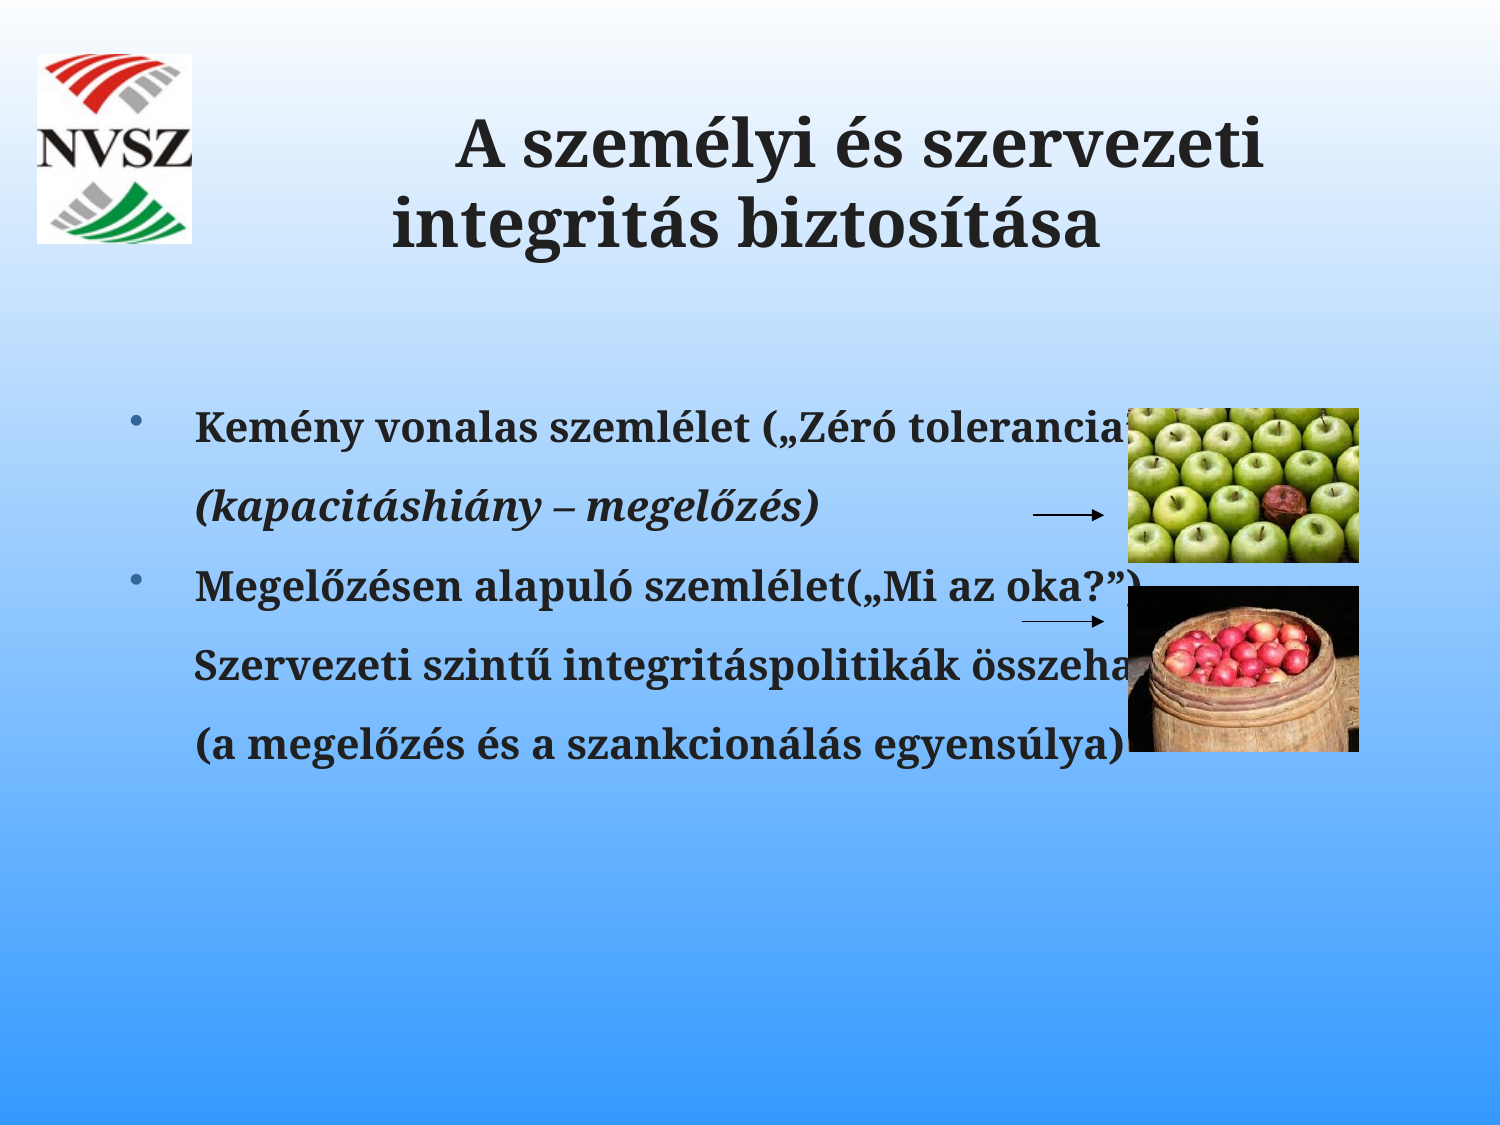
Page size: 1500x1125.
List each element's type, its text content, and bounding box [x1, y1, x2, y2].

picture [37, 54, 192, 244]
picture [1127, 585, 1359, 752]
text_box Kemény vonalas szemlélet („Zéró tolerancia”) (kapacitáshiány – megelőzés) Megelőzésen alapuló szemlélet(„Mi az oka?”) Szervezeti szintű integritáspolitikák összehangolása (a megelőzés és a szankcionálás egyensúlya) [114, 314, 1379, 929]
text_box A személyi és szervezeti integritás biztosítása [196, 93, 1446, 212]
picture [1127, 408, 1359, 563]
